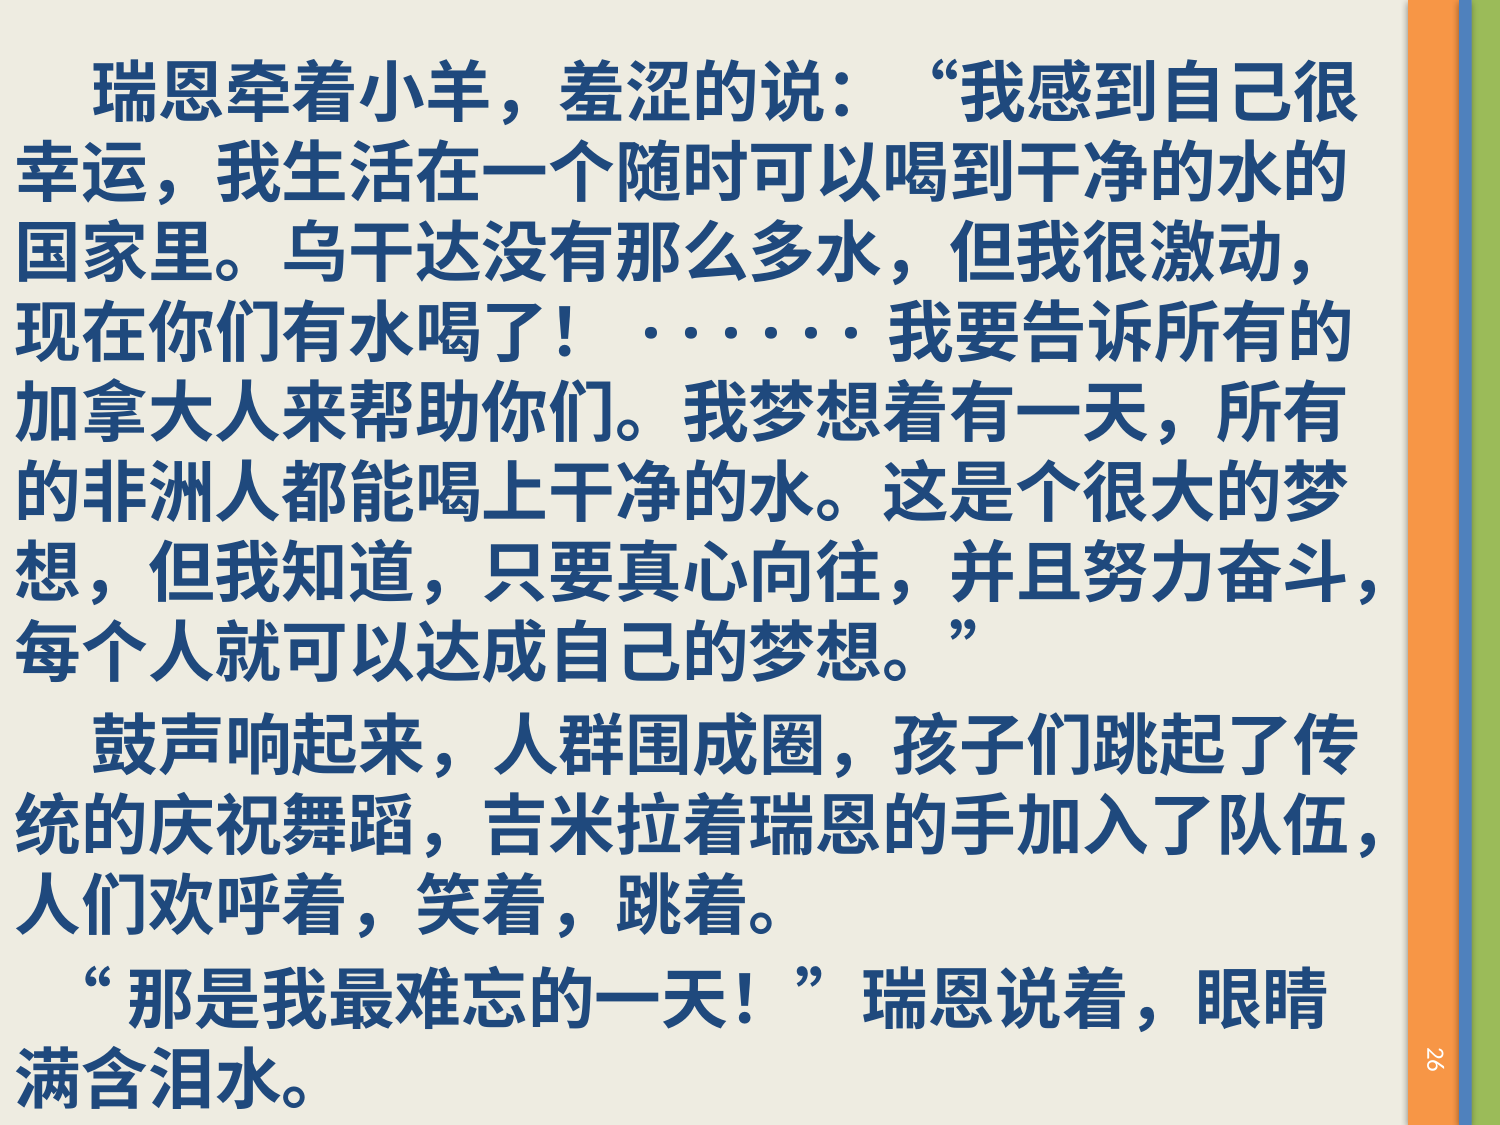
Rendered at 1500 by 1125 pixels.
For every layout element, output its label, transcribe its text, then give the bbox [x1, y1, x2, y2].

list 瑞恩牵着小羊，羞涩的说：“我感到自己很幸运，我生活在一个随时可以喝到干净的水的国家里。乌干达没有那么多水，但我很激动，现在你们有水喝了！······我要告诉所有的加拿大人来帮助你们。我梦想着有一天，所有的非洲人都能喝上干净的水。这是个很大的梦想，但我知道，只要真心向往，并且努力奋斗，每个人就可以达成自己的梦想。” 鼓声响起来，人群围成圈，孩子们跳起了传统的庆祝舞蹈，吉米拉着瑞恩的手加入了队伍，人们欢呼着，笑着，跳着。 “那是我最难忘的一天！”瑞恩说着，眼睛满含泪水。 [0, 35, 1397, 1125]
slide_number 26 [1407, 928, 1468, 1088]
